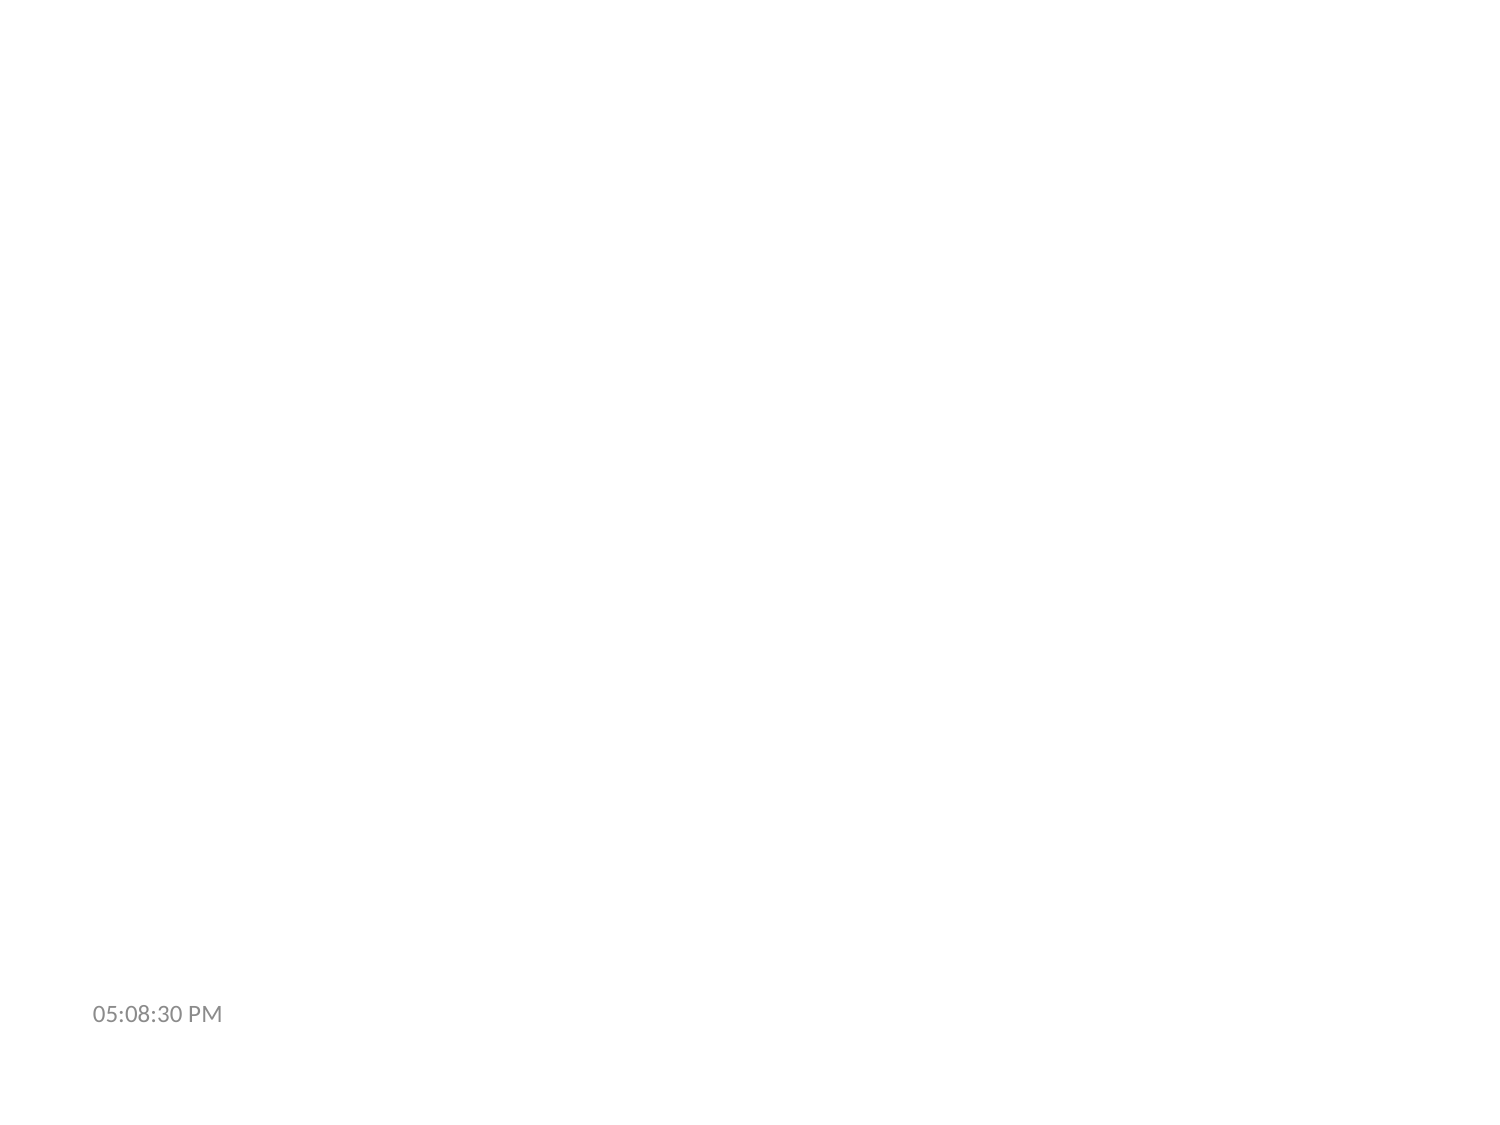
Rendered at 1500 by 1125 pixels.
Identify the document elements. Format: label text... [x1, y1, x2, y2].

text_box 3:35:09 PM [77, 982, 428, 1043]
